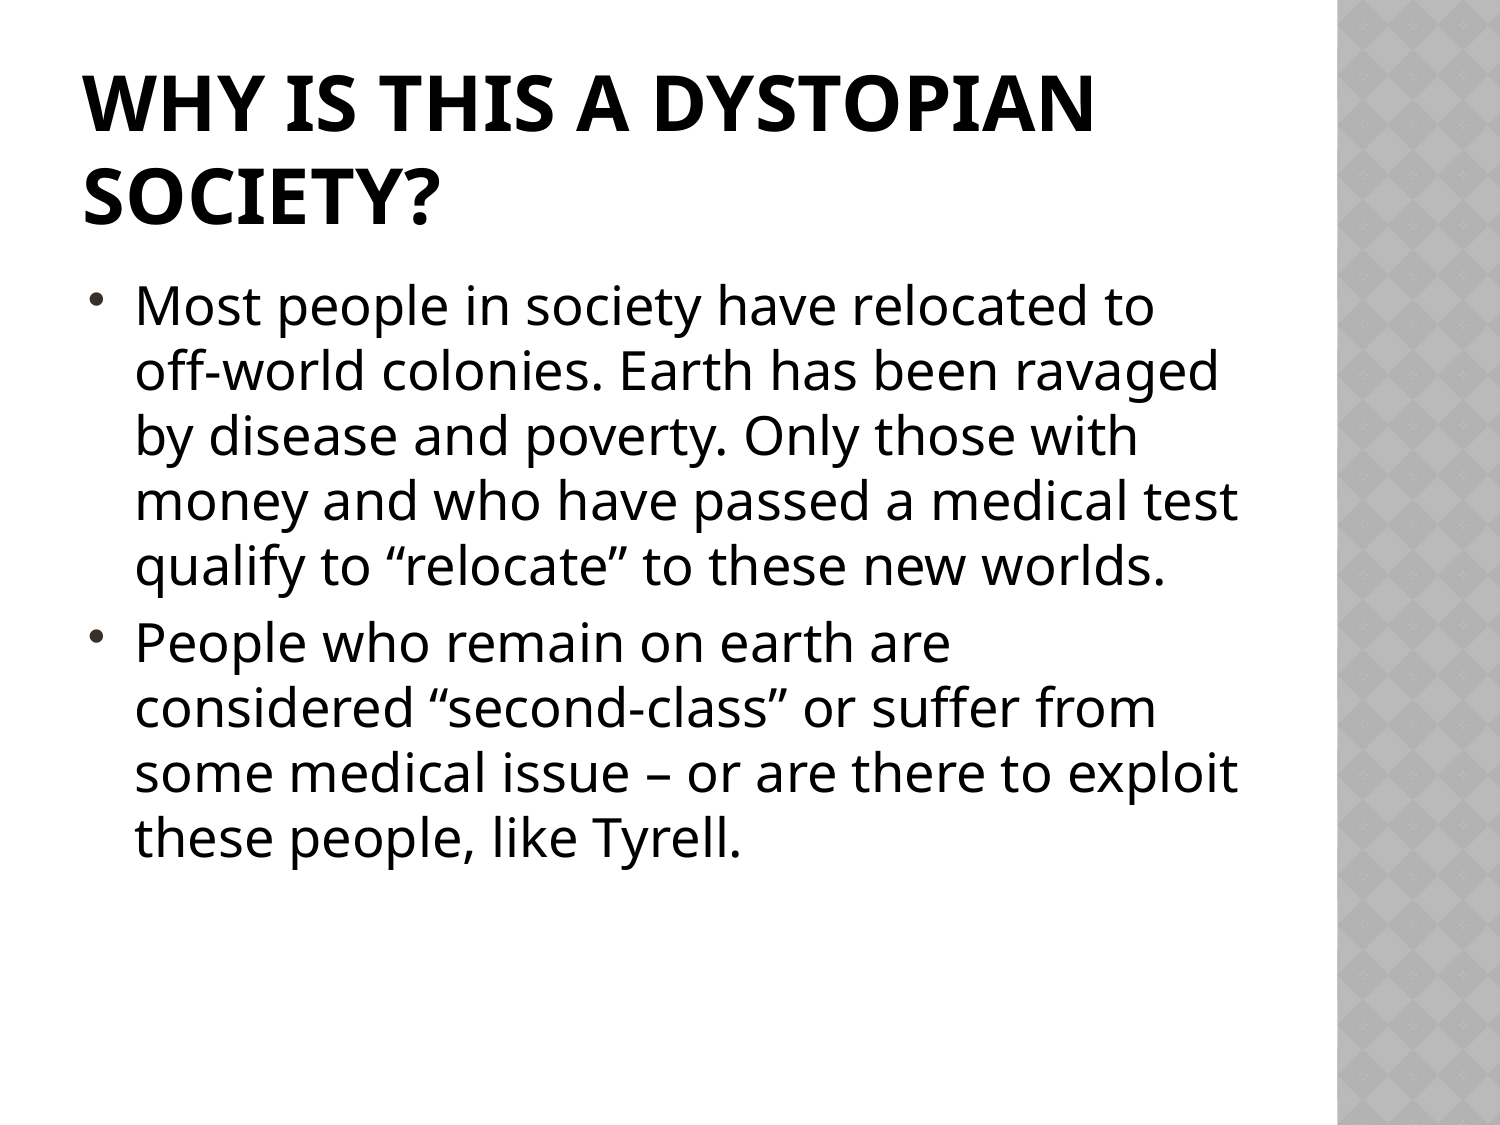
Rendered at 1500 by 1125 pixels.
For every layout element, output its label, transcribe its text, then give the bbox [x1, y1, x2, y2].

title Why is this a dystopian society? [75, 52, 1329, 240]
list Most people in society have relocated to off-world colonies. Earth has been ravaged by disease and poverty. Only those with money and who have passed a medical test qualify to “relocate” to these new worlds. People who remain on earth are considered “second-class” or suffer from some medical issue – or are there to exploit these people, like Tyrell. [75, 264, 1263, 1059]
